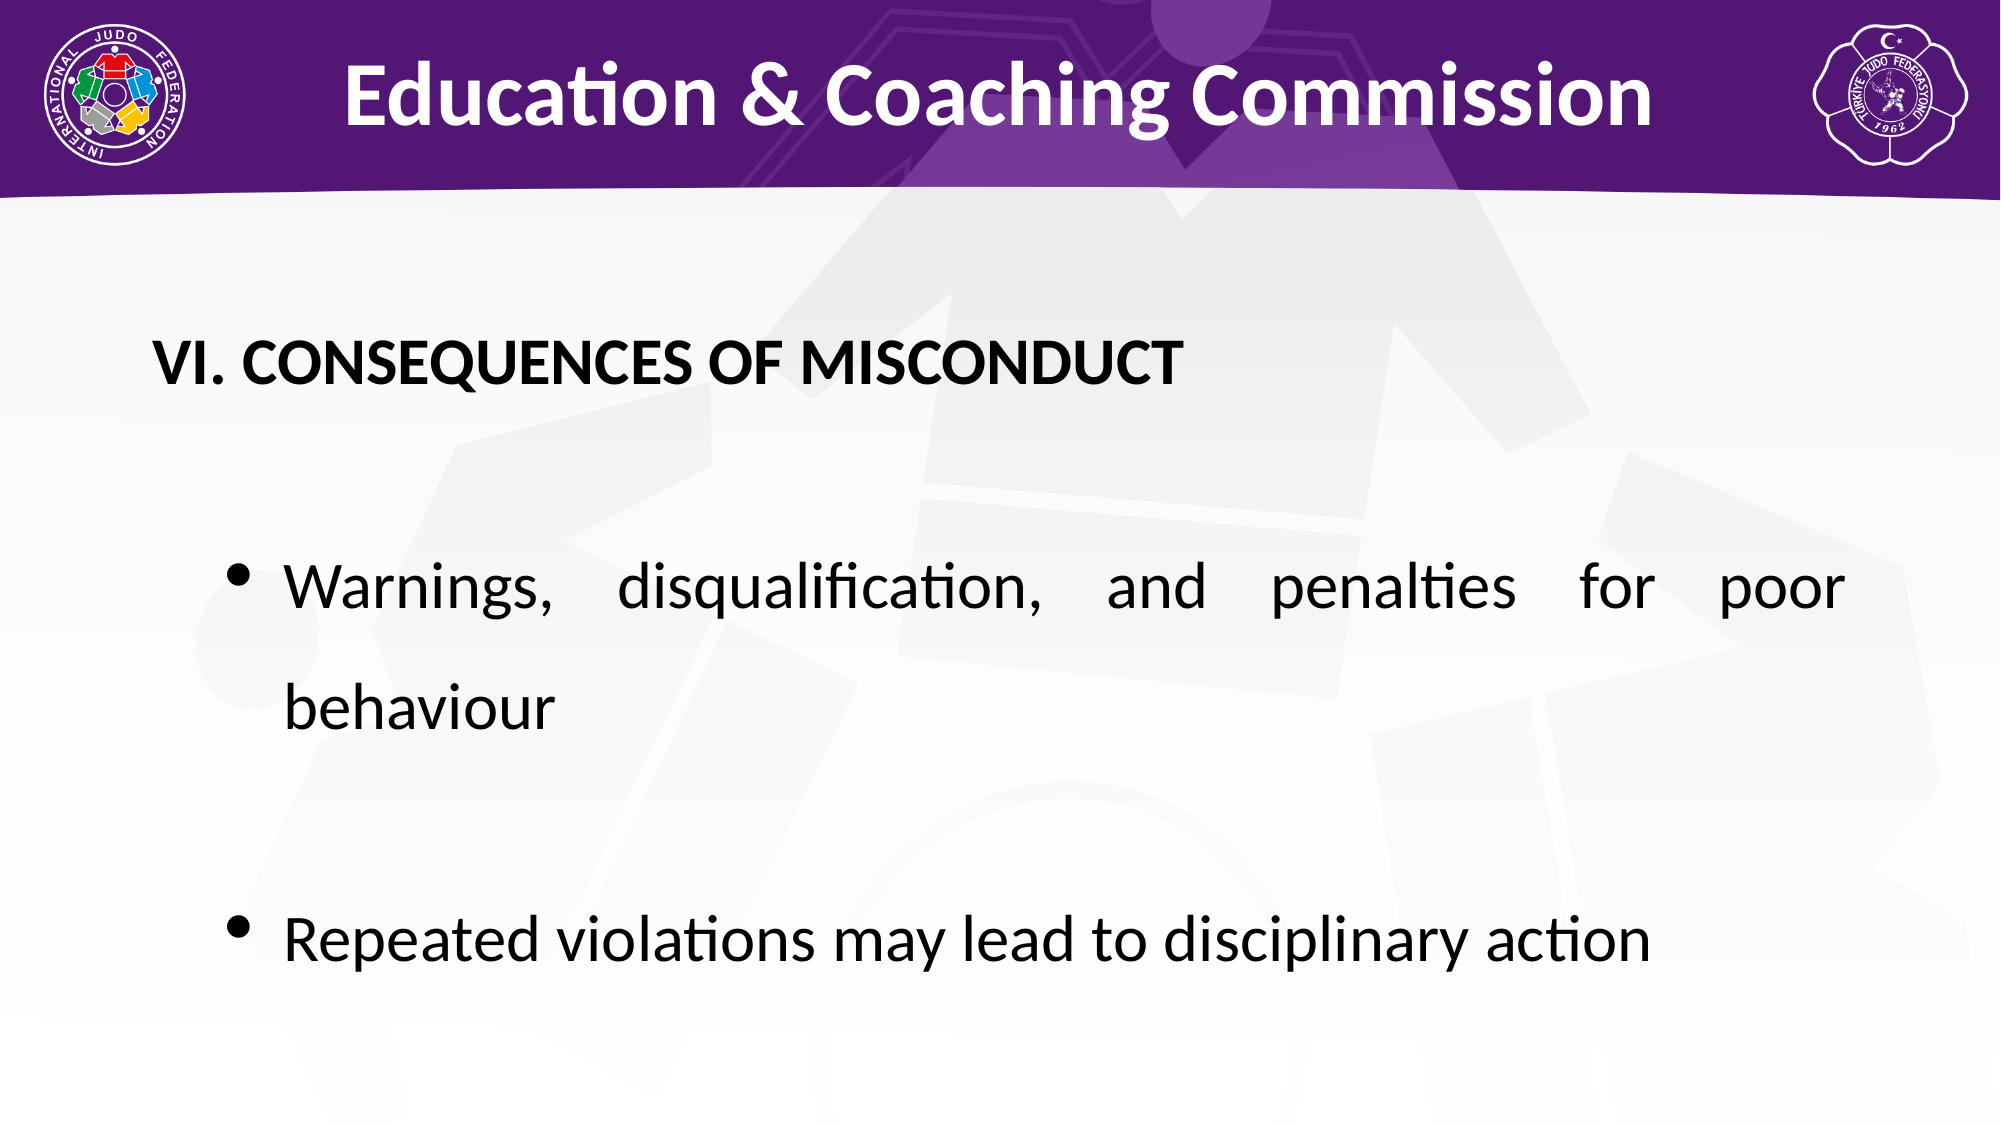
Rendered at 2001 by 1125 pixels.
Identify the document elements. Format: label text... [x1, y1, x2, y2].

list VI. CONSEQUENCES OF MISCONDUCT Warnings, disqualification, and penalties for poor behaviour Repeated violations may lead to disciplinary action [137, 222, 1863, 1079]
picture [0, 0, 2001, 1125]
text_box Education & Coaching Commission [0, 3, 2000, 189]
